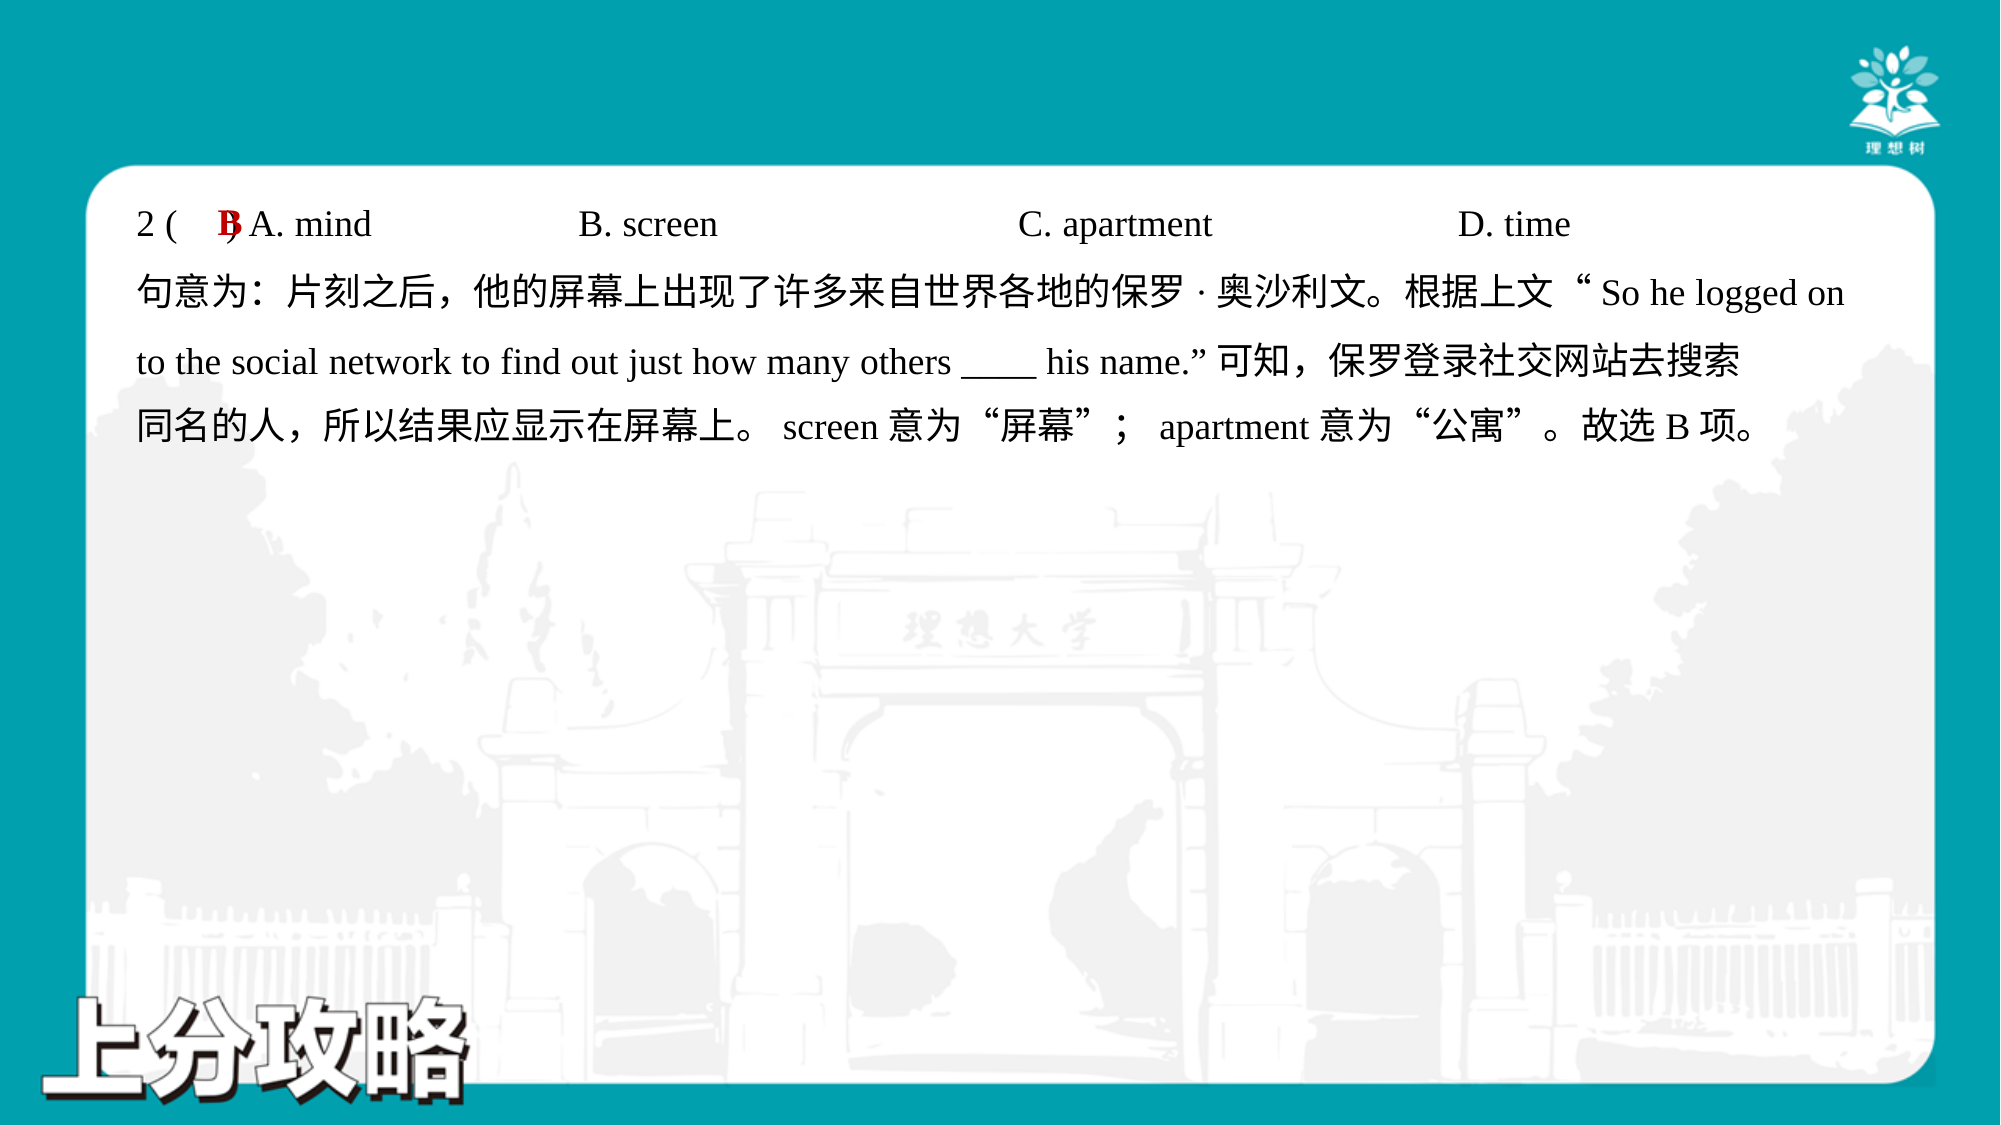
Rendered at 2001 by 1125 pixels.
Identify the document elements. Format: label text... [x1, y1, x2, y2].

text_box 2 ( ) A. mind B. screen C. apartment D. time [136, 176, 1865, 237]
text_box 句意为：片刻之后，他的屏幕上出现了许多来自世界各地的保罗·奥沙利文。根据上文“So he logged on to the social network to find out just how many others ____ his name.”可知，保罗登录社交网站去搜索 同名的人，所以结果应显示在屏幕上。screen意为“屏幕”；apartment意为“公寓”。故选B项。 [136, 244, 1865, 441]
picture [0, 0, 2000, 1125]
text_box B [204, 176, 257, 236]
